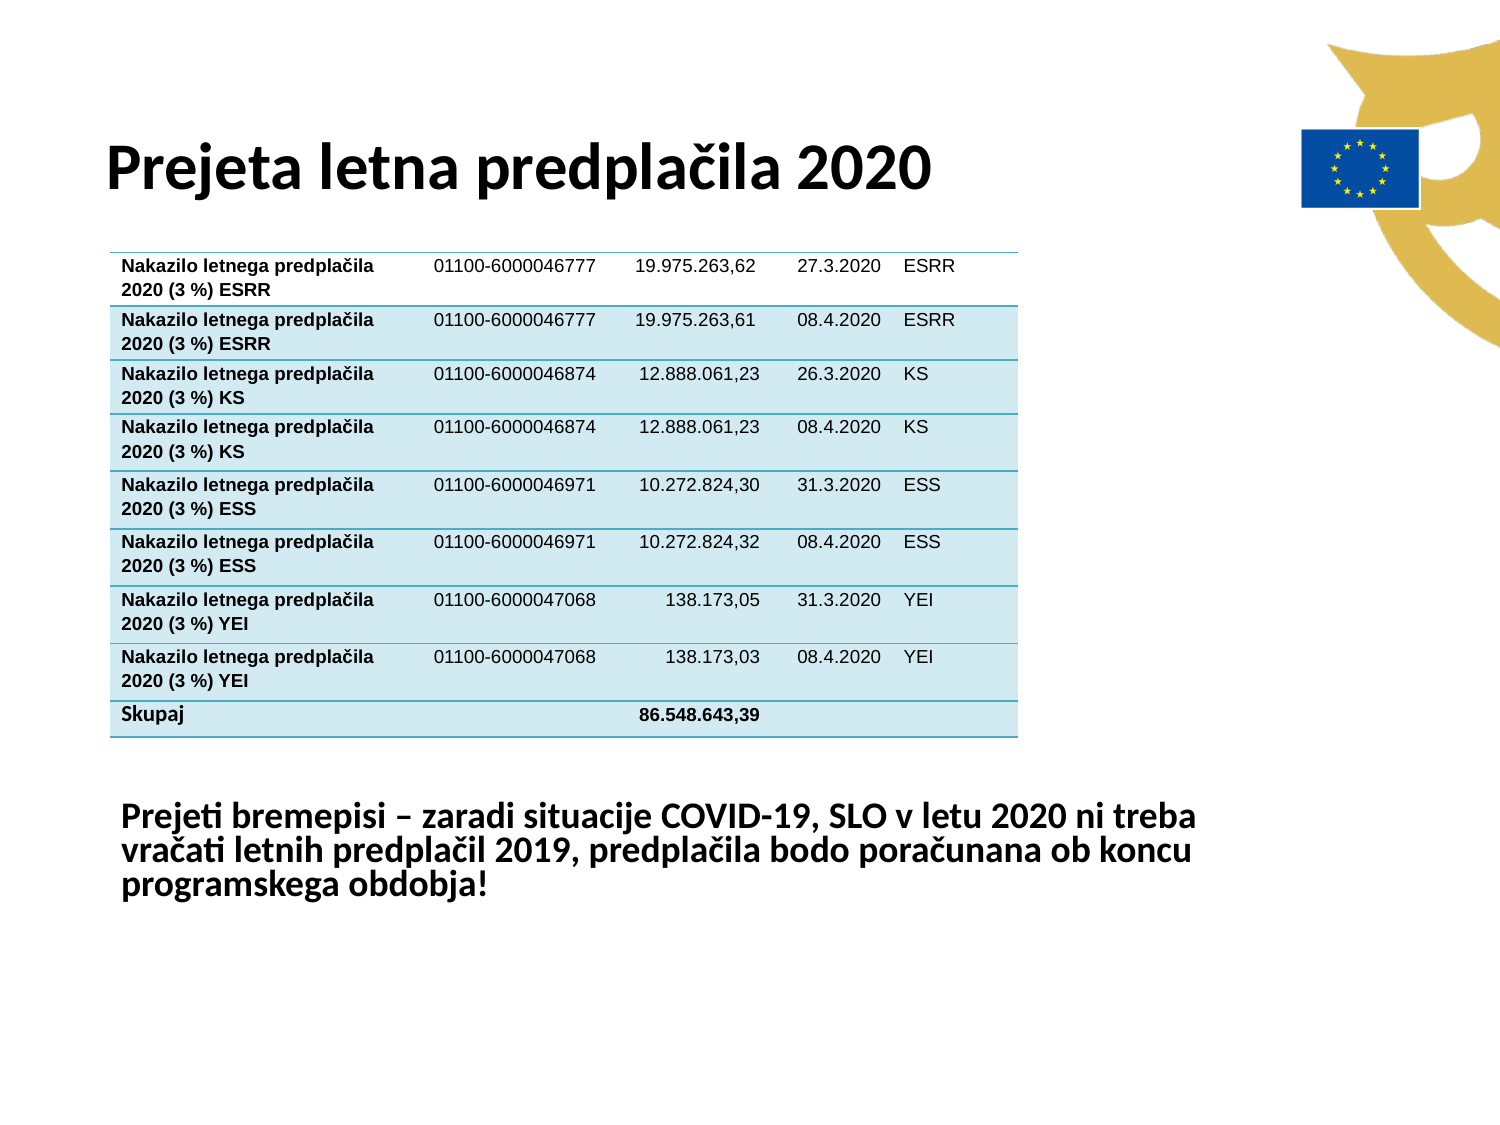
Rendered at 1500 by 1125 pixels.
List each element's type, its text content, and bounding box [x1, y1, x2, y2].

table_cell 31.3.2020 [771, 587, 892, 643]
picture [1299, 0, 1500, 488]
table_header 01100-6000046777 [422, 253, 624, 305]
table_cell 01100-6000046874 [422, 415, 624, 470]
table_cell 138.173,05 [624, 587, 771, 643]
table_cell ESRR [892, 307, 1018, 359]
table_cell [422, 702, 624, 736]
table_cell KS [892, 415, 1018, 470]
table_cell 10.272.824,32 [624, 530, 771, 585]
table_cell YEI [892, 644, 1018, 700]
table_cell 86.548.643,39 [624, 702, 771, 736]
table_cell 10.272.824,30 [624, 472, 771, 528]
table_cell 138.173,03 [624, 644, 771, 700]
table_cell KS [892, 361, 1018, 413]
table_cell YEI [892, 587, 1018, 643]
list Prejeta letna predplačila 2020 [91, 79, 1256, 257]
table_cell 12.888.061,23 [624, 415, 771, 470]
table_cell Nakazilo letnega predplačila 2020 (3 %) YEI [110, 587, 422, 643]
table_cell 08.4.2020 [771, 415, 892, 470]
table_cell Nakazilo letnega predplačila 2020 (3 %) YEI [110, 644, 422, 700]
table_cell Nakazilo letnega predplačila 2020 (3 %) KS [110, 415, 422, 470]
table_cell Nakazilo letnega predplačila 2020 (3 %) ESS [110, 530, 422, 585]
table_cell 08.4.2020 [771, 307, 892, 359]
table_header 19.975.263,62 [624, 253, 771, 305]
table_cell 01100-6000046971 [422, 530, 624, 585]
table_cell [892, 702, 1018, 736]
table_cell 08.4.2020 [771, 644, 892, 700]
table_cell [771, 702, 892, 736]
table_header Nakazilo letnega predplačila 2020 (3 %) ESRR [110, 253, 422, 305]
table_header 27.3.2020 [771, 253, 892, 305]
table_cell 01100-6000047068 [422, 644, 624, 700]
table_cell Nakazilo letnega predplačila 2020 (3 %) ESRR [110, 307, 422, 359]
table_cell 31.3.2020 [771, 472, 892, 528]
table_cell 01100-6000046874 [422, 361, 624, 413]
table_cell 01100-6000046777 [422, 307, 624, 359]
list Prejeti bremepisi – zaradi situacije COVID-19, SLO v letu 2020 ni treba vračati letnih predplačil 2019, predplačila bodo poračunana ob koncu programskega obdobja! [106, 764, 1271, 942]
table_header ESRR [892, 253, 1018, 305]
table_cell ESS [892, 530, 1018, 585]
table_cell Nakazilo letnega predplačila 2020 (3 %) ESS [110, 472, 422, 528]
table_cell 12.888.061,23 [624, 361, 771, 413]
table_cell 01100-6000046971 [422, 472, 624, 528]
table_cell ESS [892, 472, 1018, 528]
table_cell 19.975.263,61 [624, 307, 771, 359]
table_cell 26.3.2020 [771, 361, 892, 413]
table_cell Nakazilo letnega predplačila 2020 (3 %) KS [110, 361, 422, 413]
table_cell Skupaj [110, 702, 422, 736]
table_cell 08.4.2020 [771, 530, 892, 585]
table_cell 01100-6000047068 [422, 587, 624, 643]
